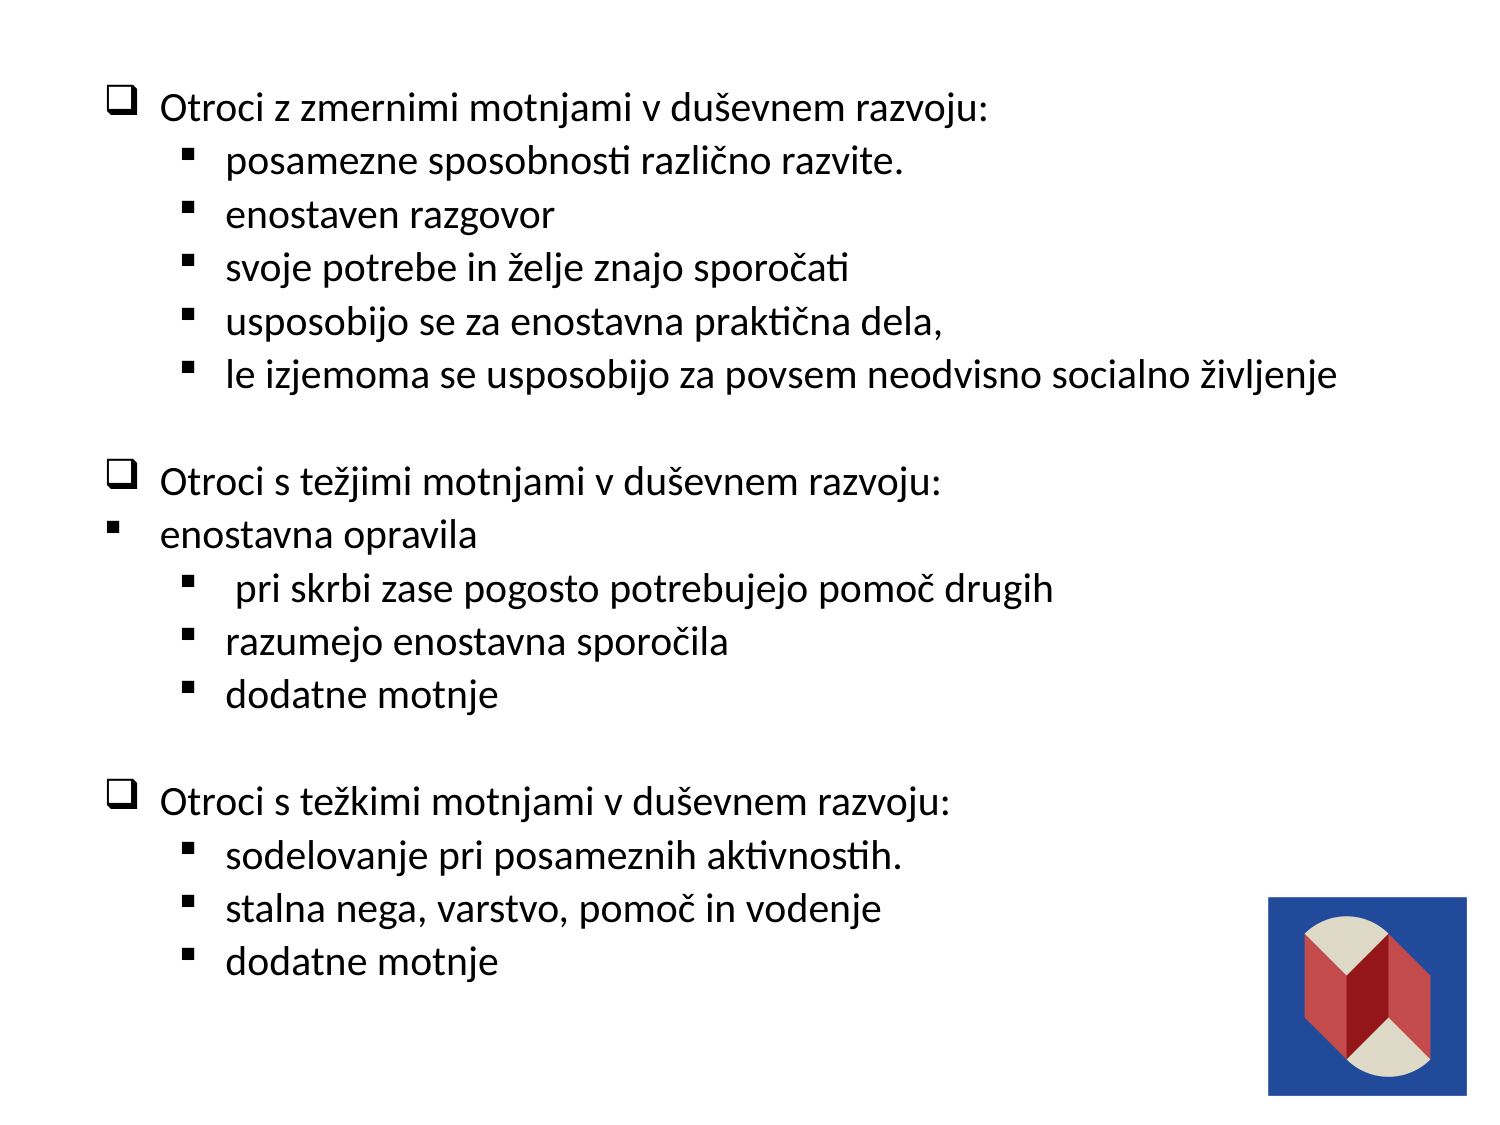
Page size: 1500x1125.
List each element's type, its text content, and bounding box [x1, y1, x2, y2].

list Otroci z zmernimi motnjami v duševnem razvoju: posamezne sposobnosti različno razvite. enostaven razgovor svoje potrebe in želje znajo sporočati usposobijo se za enostavna praktična dela, le izjemoma se usposobijo za povsem neodvisno socialno življenje Otroci s težjimi motnjami v duševnem razvoju: enostavna opravila pri skrbi zase pogosto potrebujejo pomoč drugih razumejo enostavna sporočila dodatne motnje Otroci s težkimi motnjami v duševnem razvoju: sodelovanje pri posameznih aktivnostih. stalna nega, varstvo, pomoč in vodenje dodatne motnje [88, 78, 1475, 1083]
picture [1264, 892, 1471, 1100]
